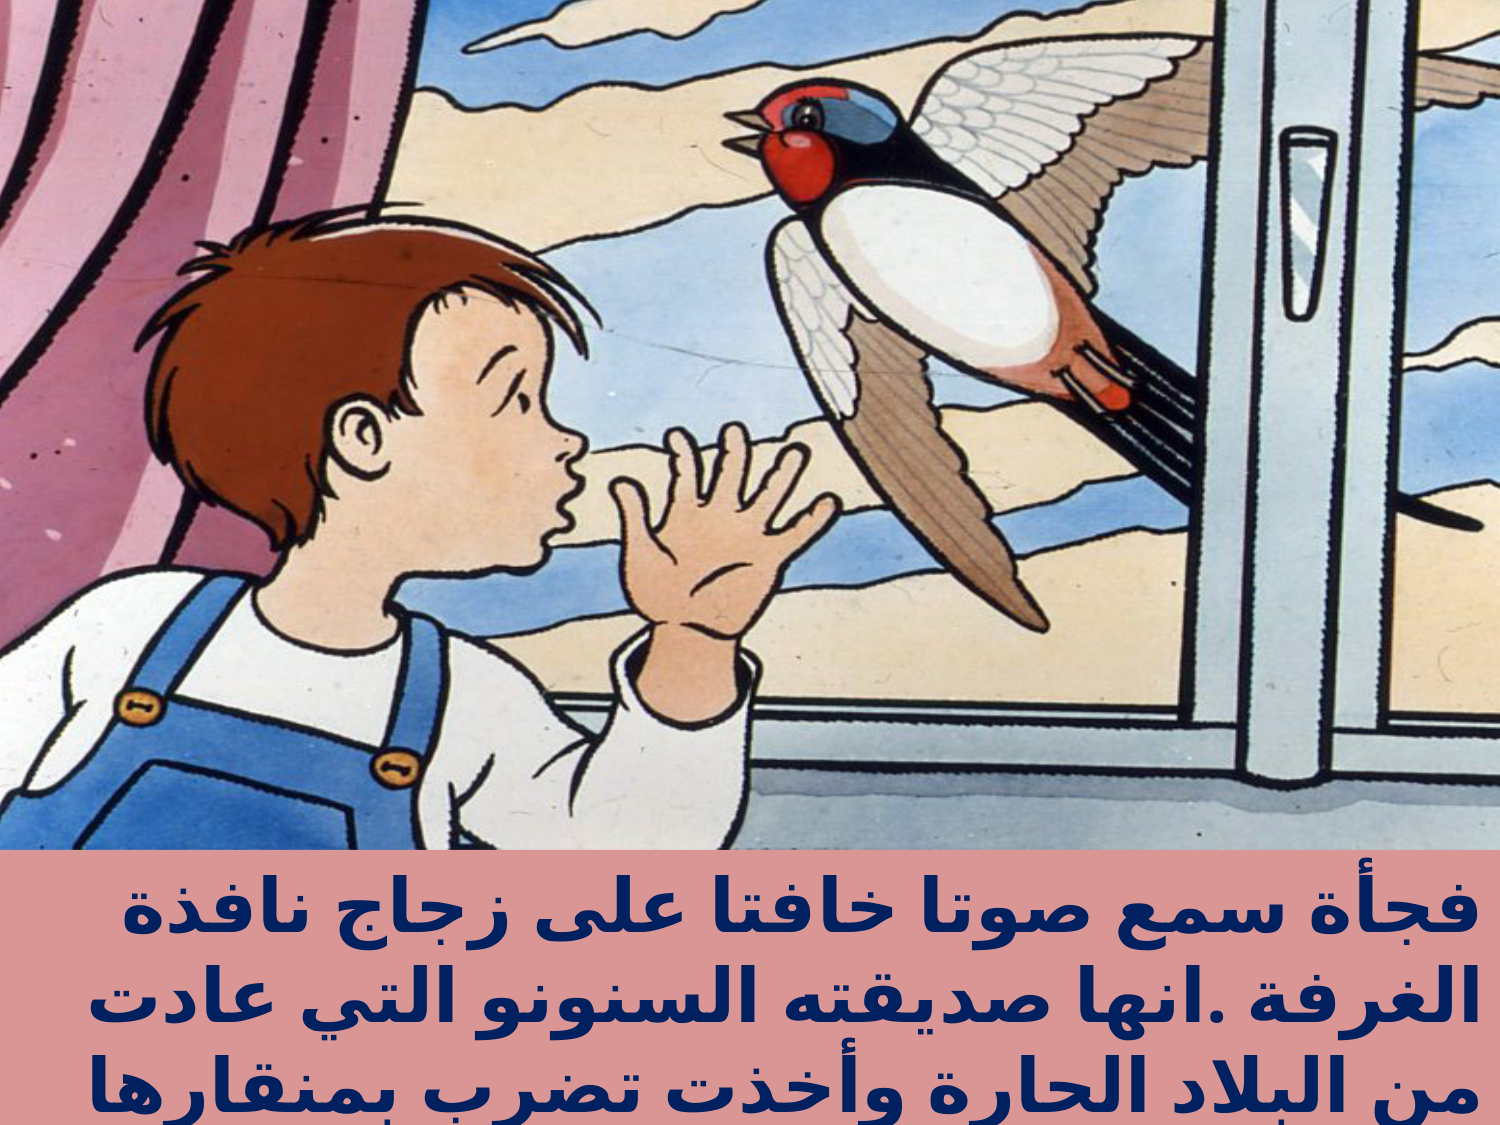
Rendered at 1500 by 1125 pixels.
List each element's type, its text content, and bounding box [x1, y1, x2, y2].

picture [0, 0, 1500, 851]
text_box فجأة سمع صوتا خافتا على زجاج نافذة الغرفة .انها صديقته السنونو التي عادت من البلاد الحارة وأخذت تضرب بمنقارها على النافذة. [0, 859, 1500, 1125]
